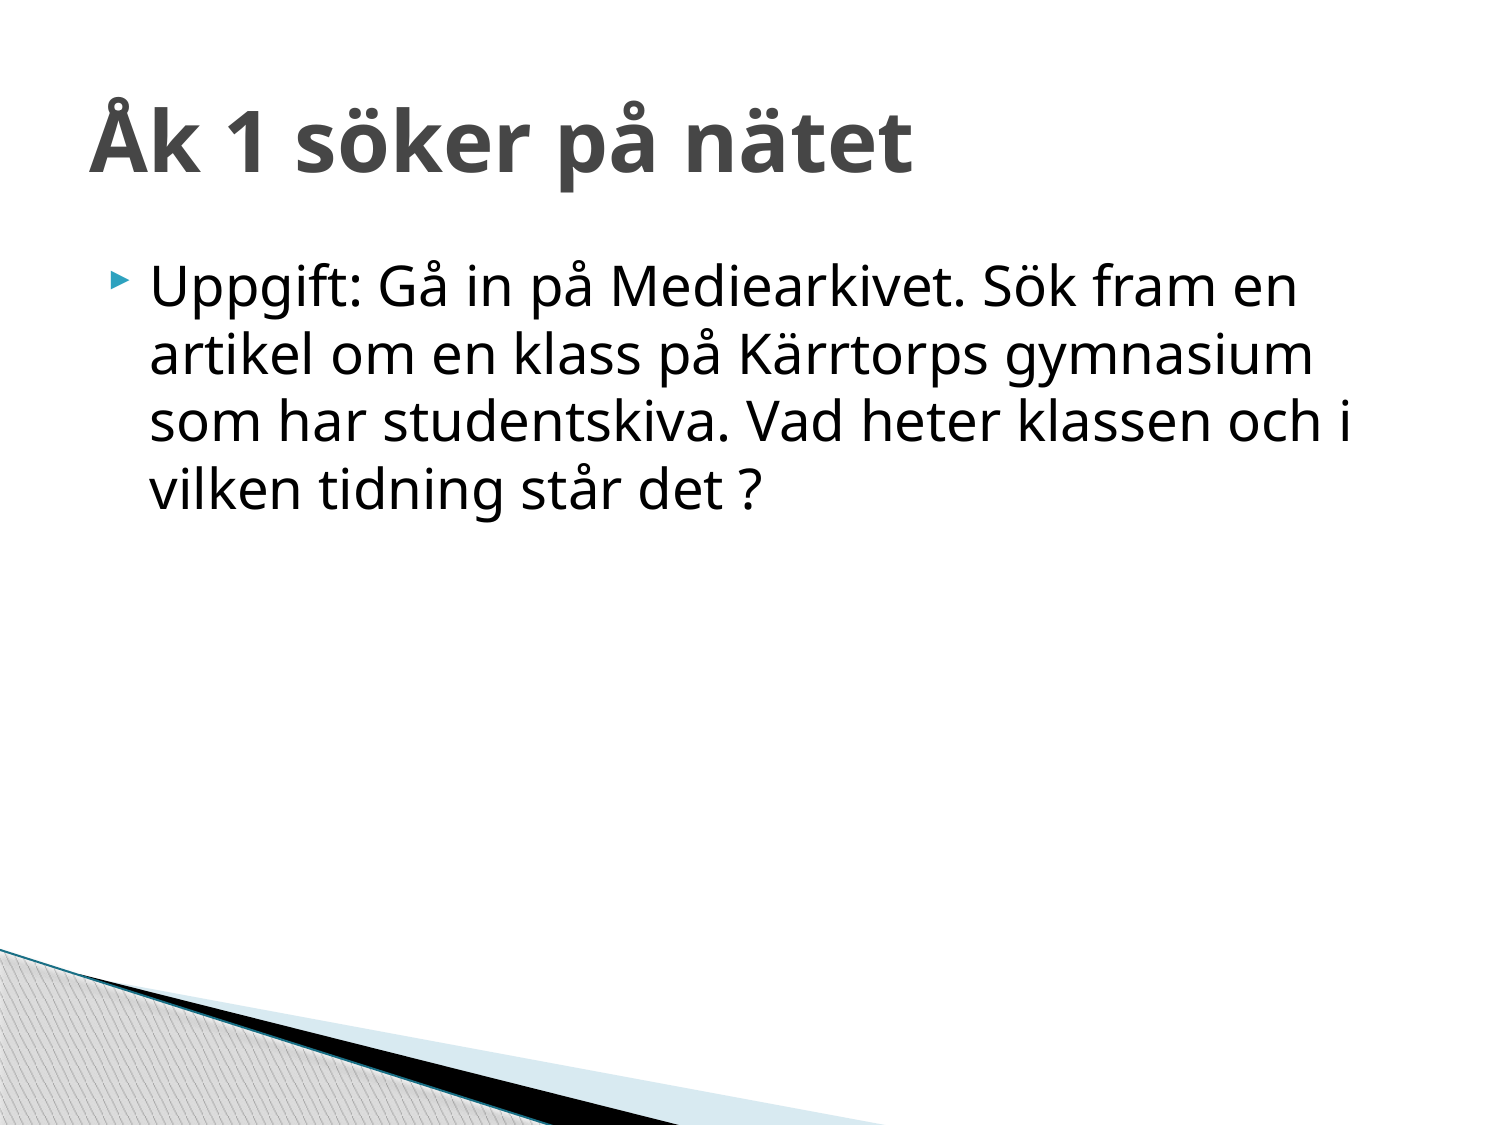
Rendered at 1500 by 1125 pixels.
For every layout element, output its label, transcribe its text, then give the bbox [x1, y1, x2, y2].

list Uppgift: Gå in på Mediearkivet. Sök fram en artikel om en klass på Kärrtorps gymnasium som har studentskiva. Vad heter klassen och i vilken tidning står det ? [75, 243, 1425, 986]
title Åk 1 söker på nätet [75, 45, 1425, 233]
